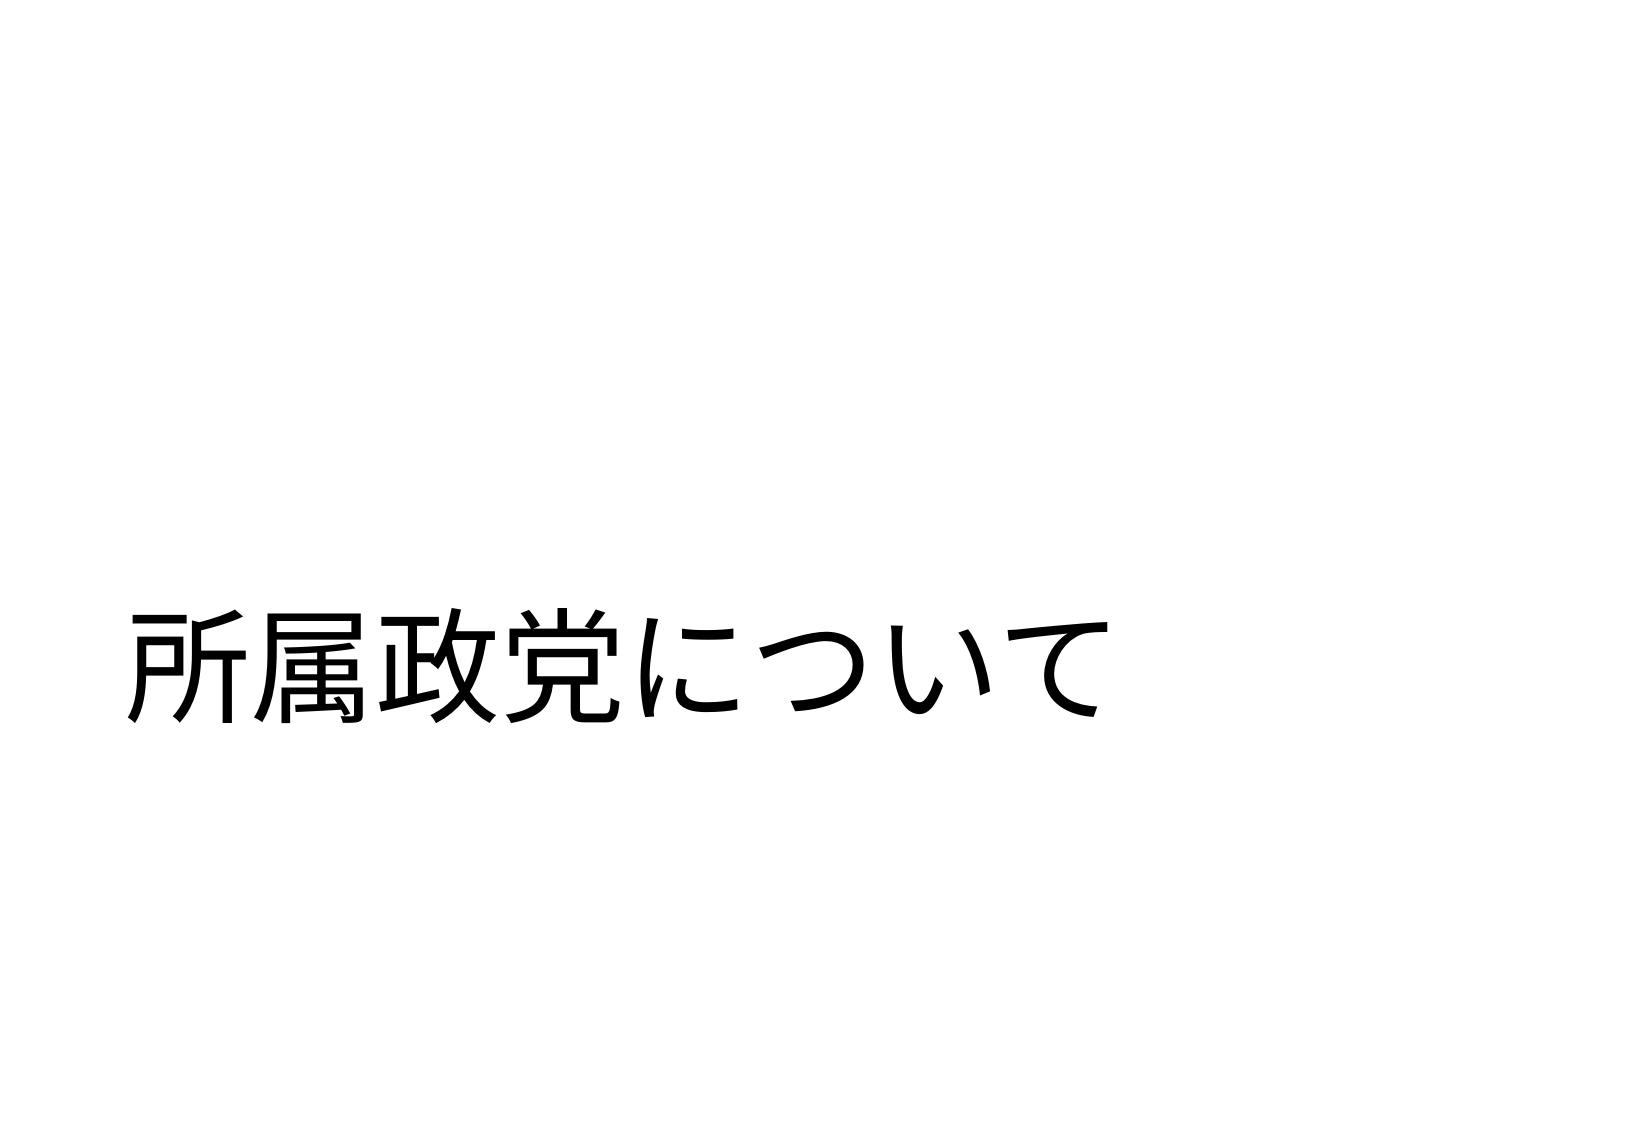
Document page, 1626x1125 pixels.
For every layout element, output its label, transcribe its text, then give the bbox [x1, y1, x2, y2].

title 所属政党について [110, 280, 1513, 749]
